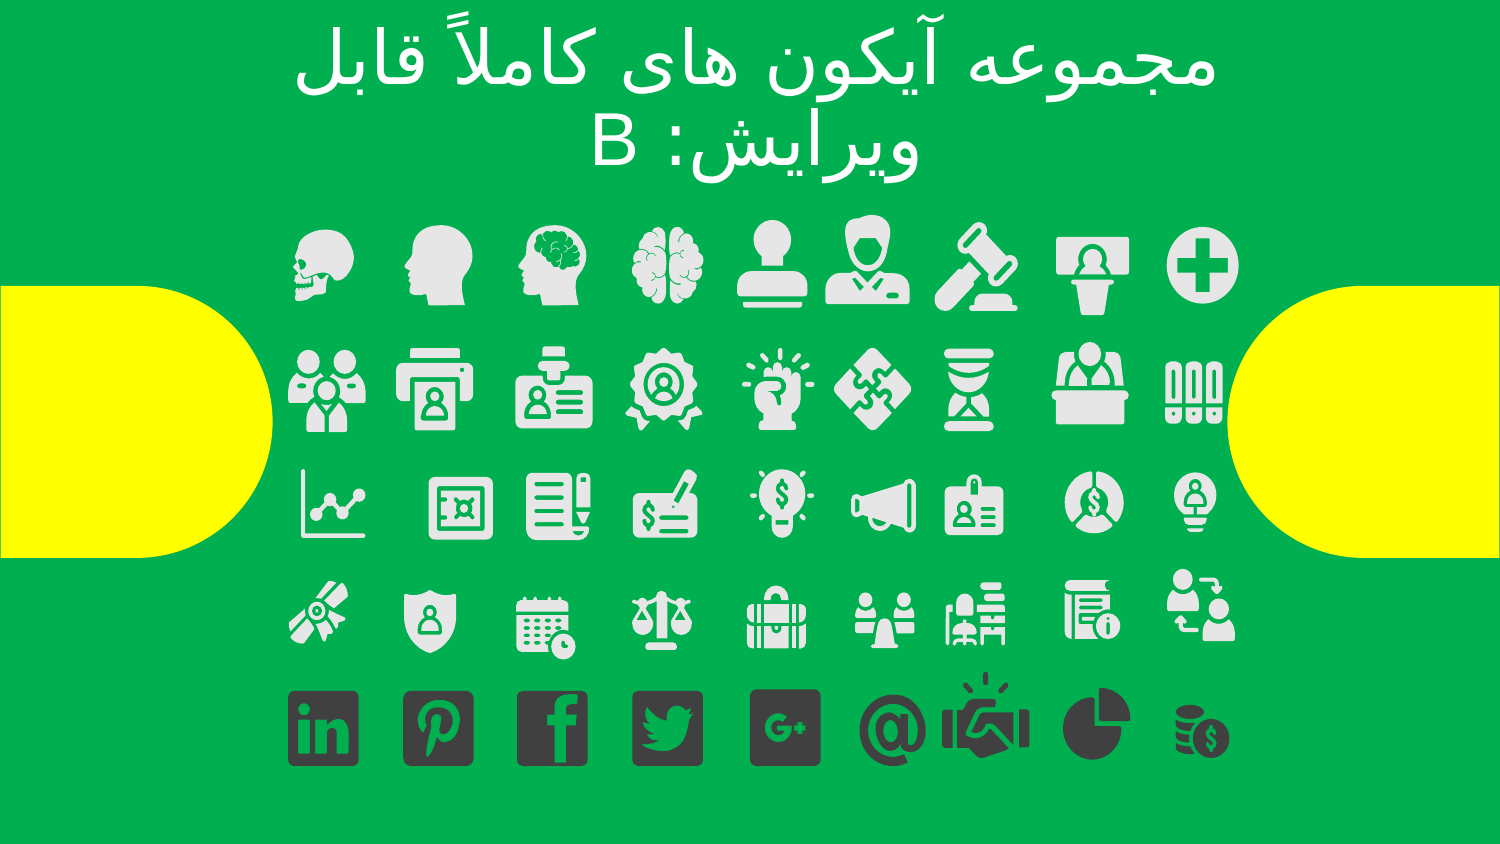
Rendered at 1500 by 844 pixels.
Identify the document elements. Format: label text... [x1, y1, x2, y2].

text_box [288, 690, 359, 767]
text_box [749, 689, 821, 767]
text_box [631, 590, 692, 650]
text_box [525, 472, 591, 541]
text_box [749, 469, 815, 538]
text_box [403, 690, 474, 767]
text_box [625, 347, 703, 431]
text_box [825, 214, 910, 305]
text_box [859, 694, 926, 767]
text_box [833, 347, 912, 431]
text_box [746, 585, 806, 649]
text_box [1056, 236, 1130, 315]
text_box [741, 347, 815, 430]
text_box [855, 592, 915, 649]
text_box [404, 590, 457, 654]
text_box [934, 222, 1019, 312]
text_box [428, 476, 493, 540]
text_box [942, 671, 1030, 759]
text_box [292, 229, 354, 302]
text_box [944, 474, 1004, 536]
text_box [404, 225, 473, 306]
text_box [301, 469, 366, 538]
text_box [943, 348, 994, 432]
text_box [631, 226, 667, 304]
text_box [1173, 472, 1217, 532]
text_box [1051, 341, 1129, 425]
text_box [851, 478, 916, 533]
text_box [517, 690, 588, 767]
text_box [1166, 568, 1235, 642]
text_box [1064, 580, 1121, 640]
text_box [668, 226, 704, 304]
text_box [515, 346, 593, 429]
text_box [518, 225, 587, 306]
text_box [1166, 226, 1239, 304]
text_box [945, 582, 1006, 646]
text_box [632, 690, 703, 767]
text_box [1062, 687, 1131, 760]
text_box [288, 349, 366, 433]
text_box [1165, 361, 1223, 424]
text_box [632, 469, 698, 538]
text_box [1175, 704, 1230, 758]
text_box مجموعه آیکون های کاملاً قابل ویرایش: B [189, 67, 1325, 135]
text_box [396, 347, 474, 431]
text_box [288, 580, 348, 644]
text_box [516, 596, 576, 660]
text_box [737, 219, 808, 308]
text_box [1064, 471, 1124, 534]
